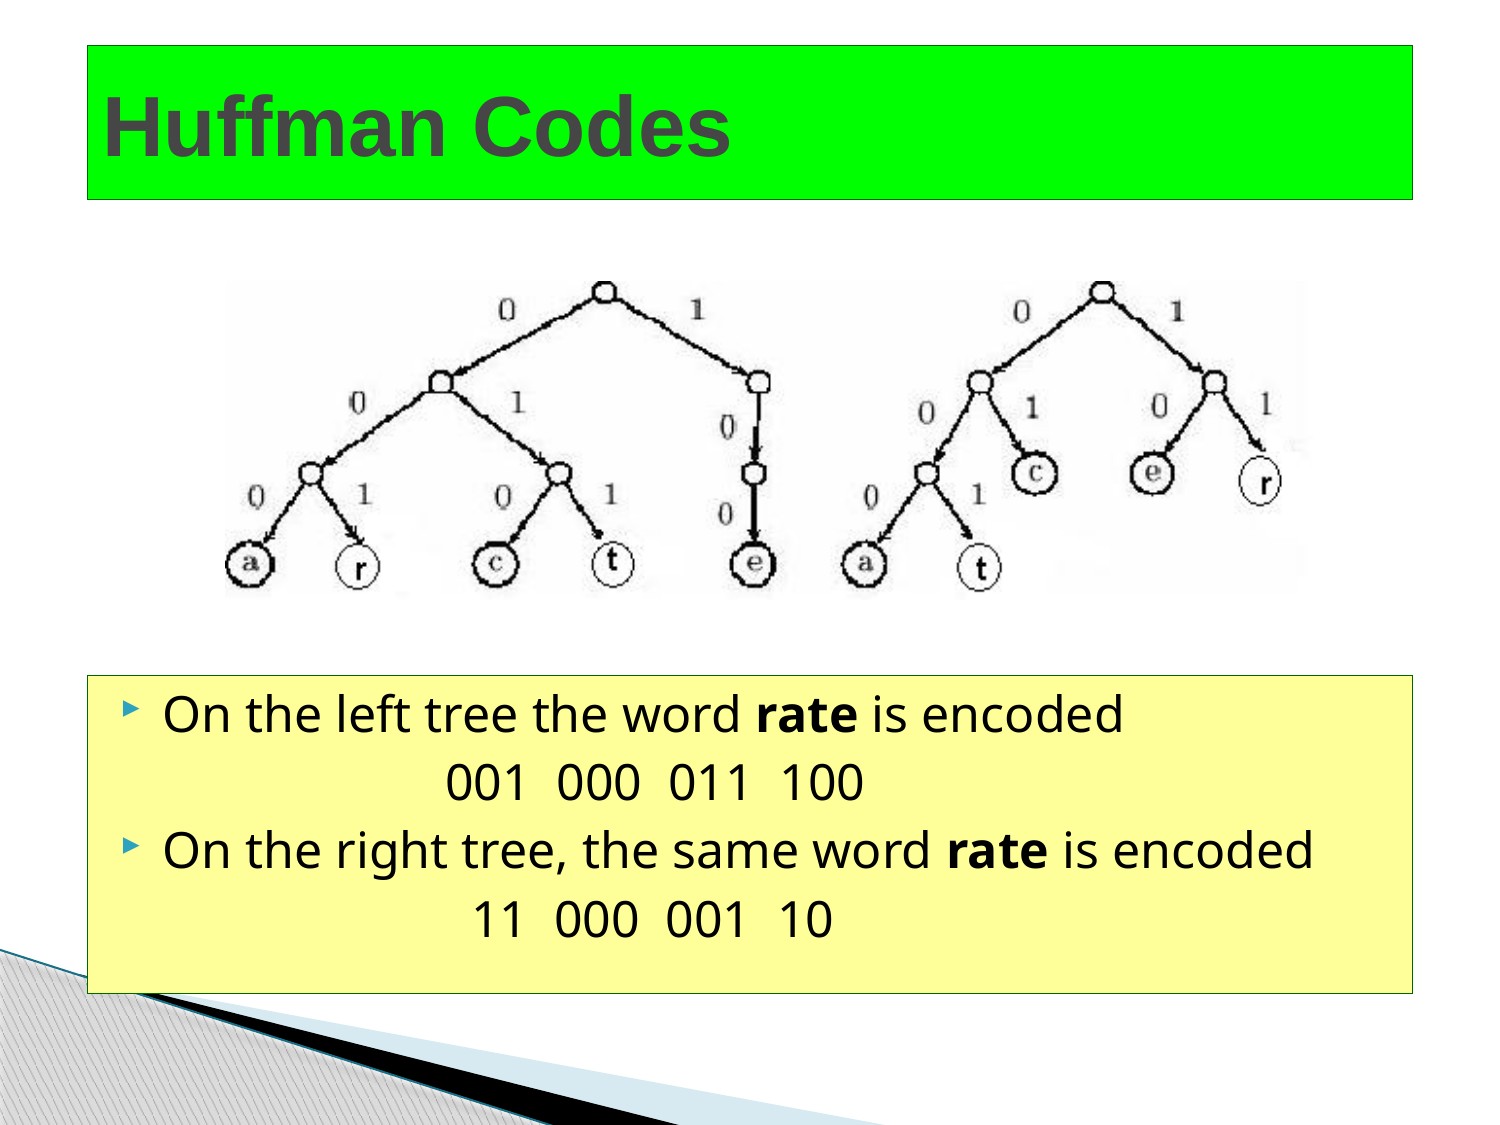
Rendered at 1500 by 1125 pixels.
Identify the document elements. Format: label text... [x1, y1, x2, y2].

picture [224, 281, 1313, 601]
list On the left tree the word rate is encoded 001 000 011 100 On the right tree, the same word rate is encoded 11 000 001 10 [87, 675, 1413, 994]
title Huffman Codes [87, 45, 1413, 200]
